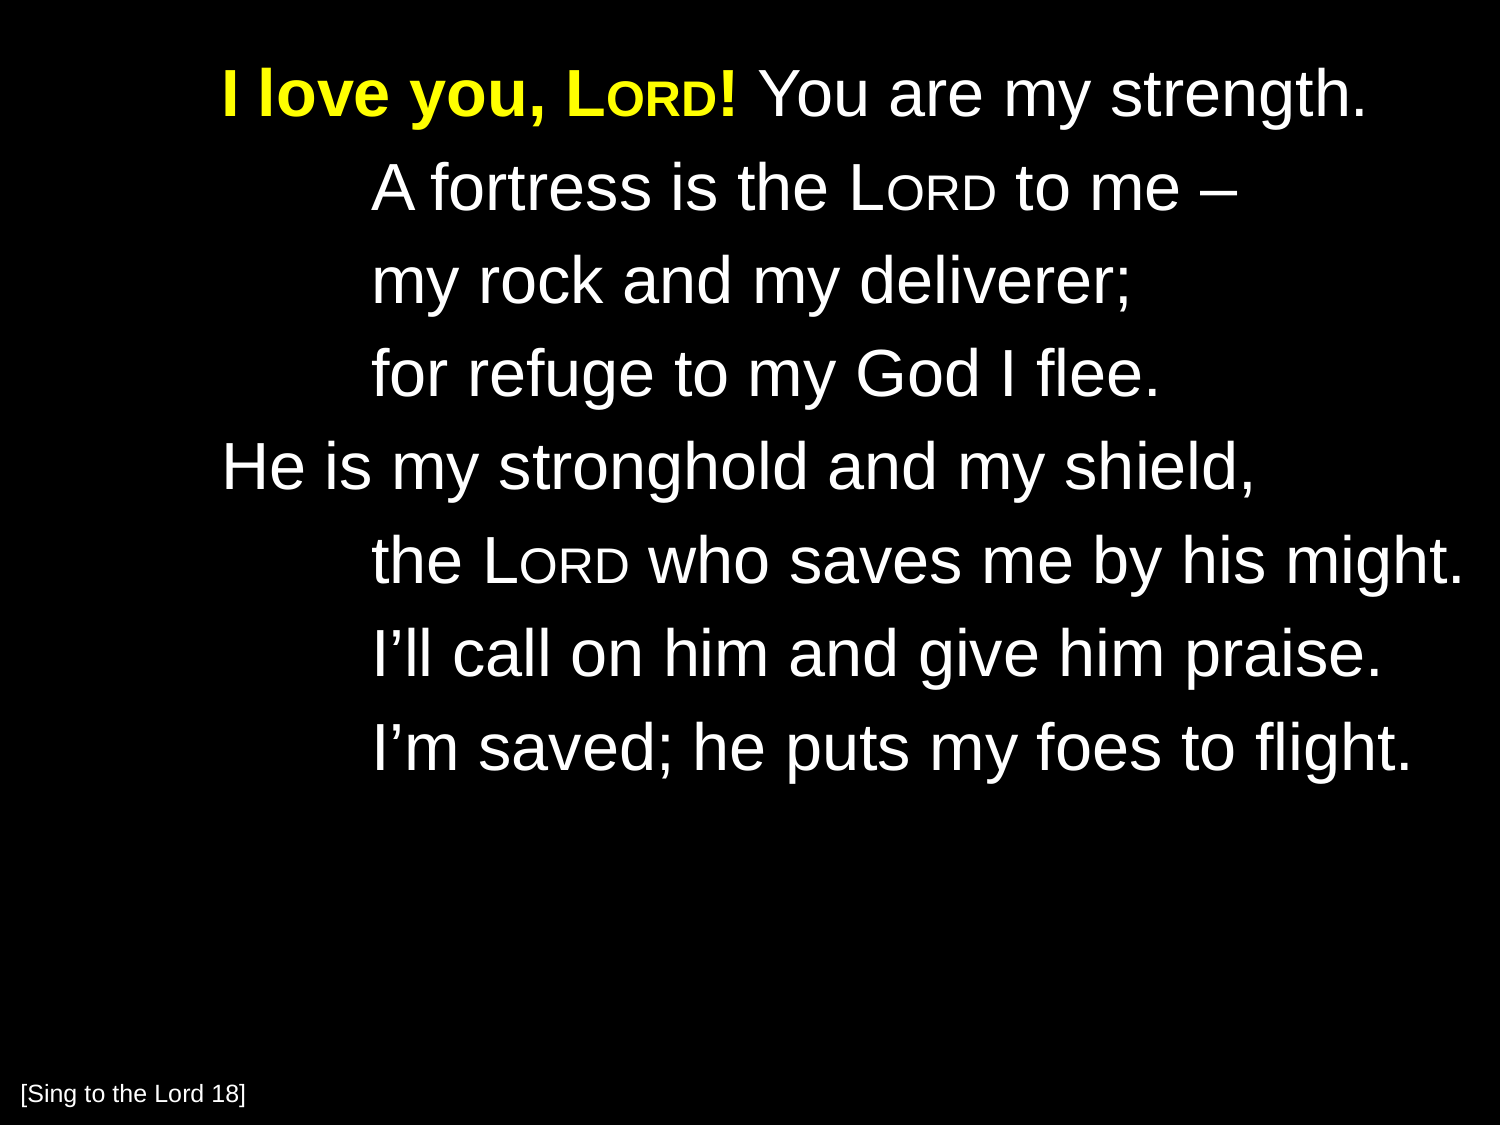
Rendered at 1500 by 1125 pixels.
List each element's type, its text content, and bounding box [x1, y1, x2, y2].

list I love you, Lord! You are my strength. A fortress is the Lord to me – my rock and my deliverer; for refuge to my God I flee. He is my stronghold and my shield, the Lord who saves me by his might. I’ll call on him and give him praise. I’m saved; he puts my foes to flight. [0, 42, 1500, 1047]
text_box [Sing to the Lord 18] [5, 1070, 526, 1115]
